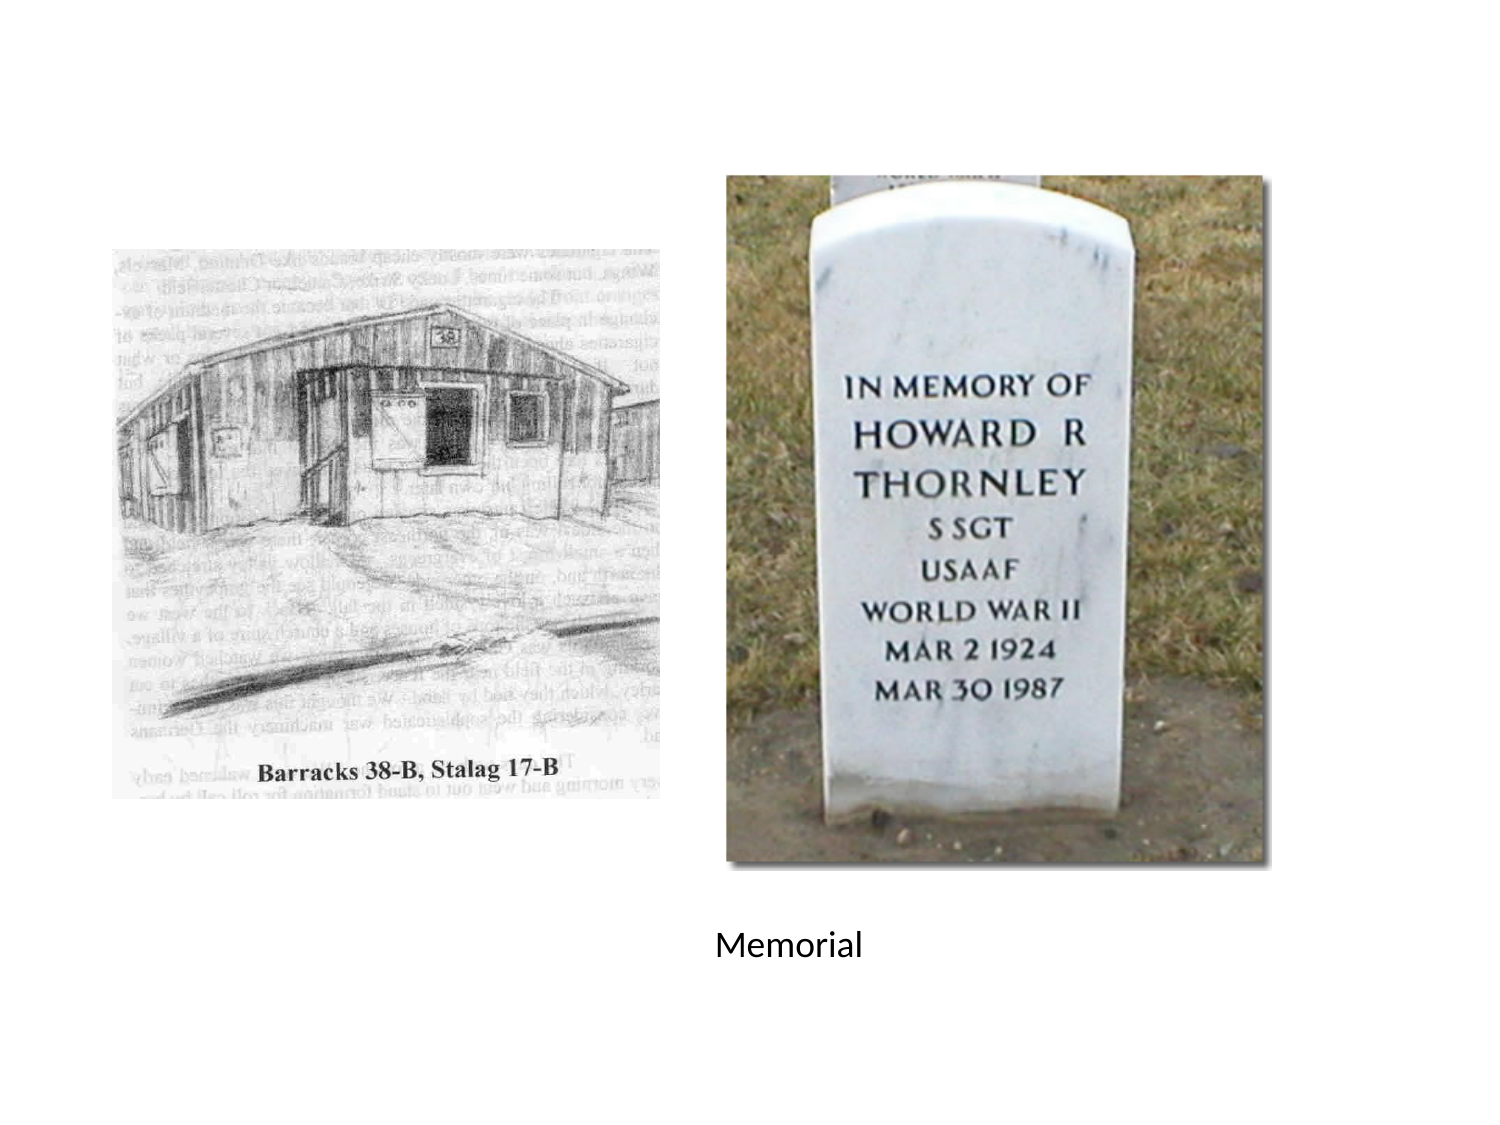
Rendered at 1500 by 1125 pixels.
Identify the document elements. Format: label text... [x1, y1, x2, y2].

text_box Memorial [699, 912, 1413, 973]
picture [112, 249, 660, 799]
picture [724, 174, 1273, 871]
